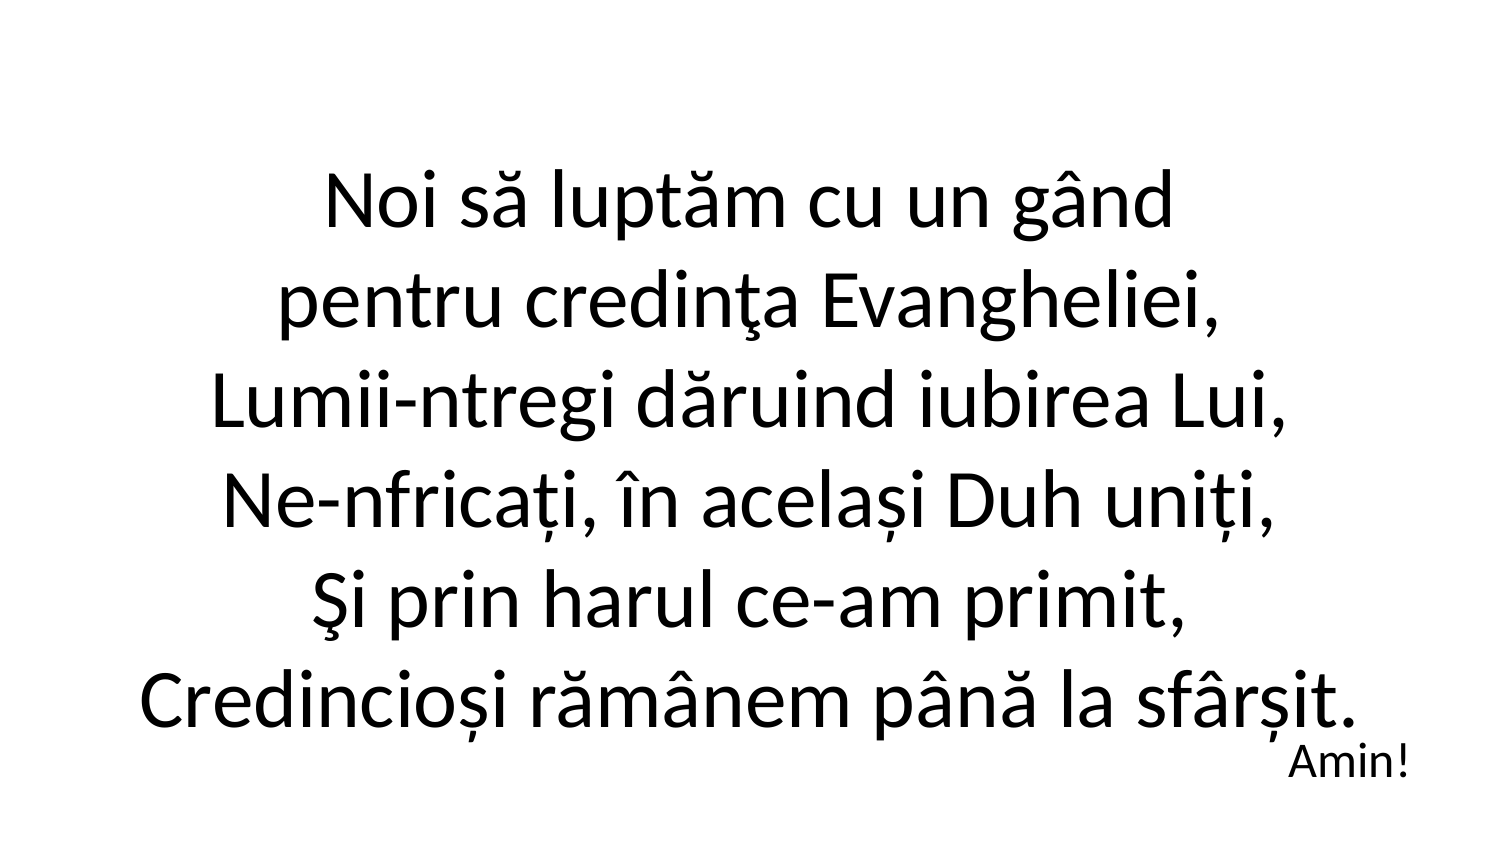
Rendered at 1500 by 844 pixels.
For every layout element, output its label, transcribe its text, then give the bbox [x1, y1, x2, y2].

text_box Noi să luptăm cu un gând pentru credinţa Evangheliei, Lumii-ntregi dăruind iubirea Lui, Ne-nfricați, în același Duh uniți, Şi prin harul ce-am primit, Credincioși rămânem până la sfârșit. [124, 92, 1376, 752]
text_box Amin! [1273, 674, 1427, 795]
